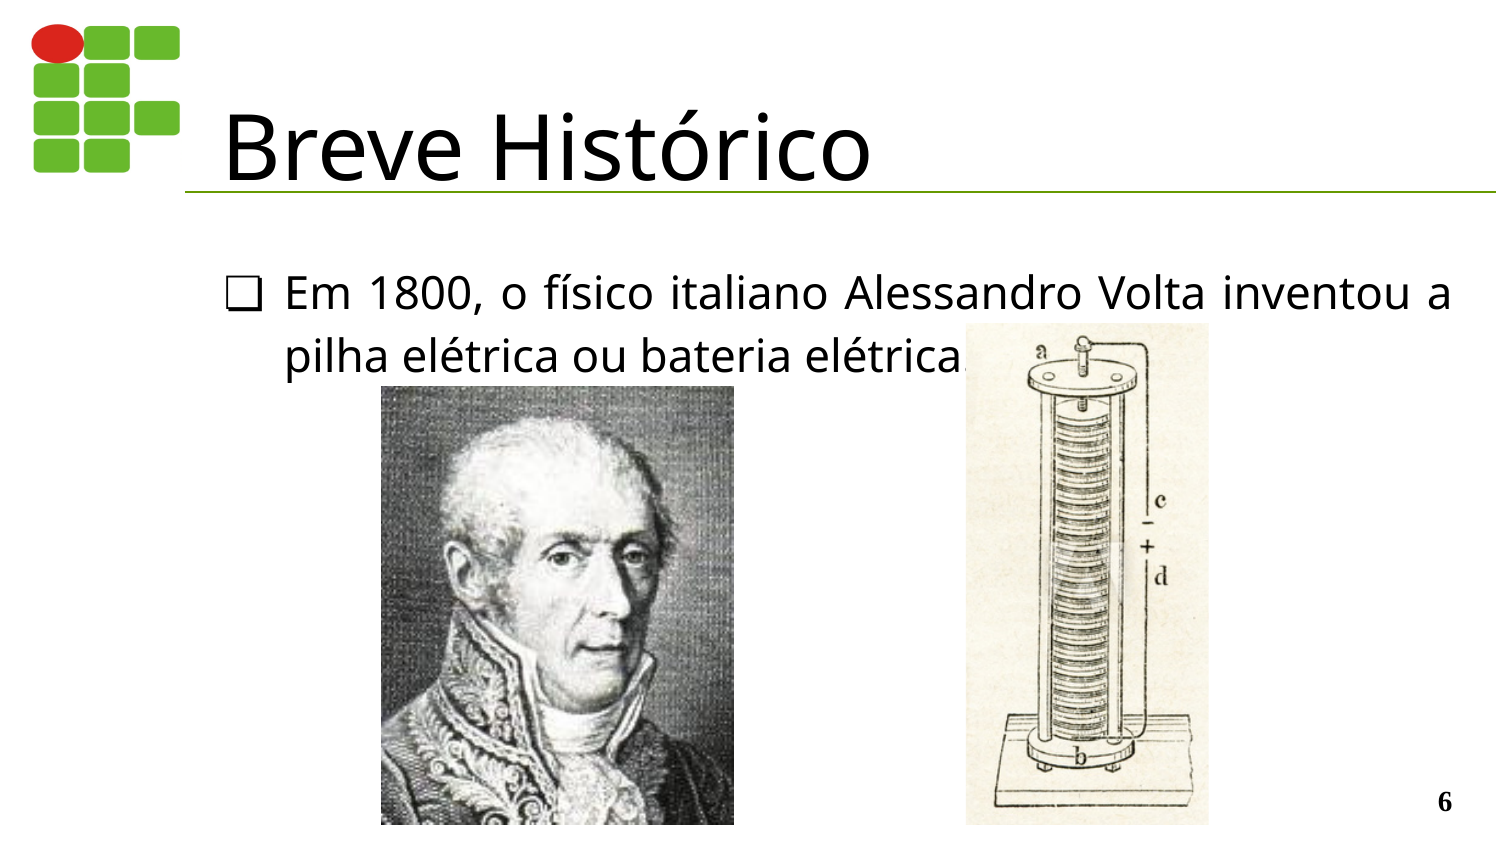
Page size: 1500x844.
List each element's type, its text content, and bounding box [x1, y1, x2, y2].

picture [965, 323, 1210, 825]
title Breve Histórico [206, 26, 1468, 207]
list Em 1800, o físico italiano Alessandro Volta inventou a pilha elétrica ou bateria elétrica. [193, 248, 1469, 387]
picture [380, 386, 734, 825]
picture [29, 23, 182, 174]
text_box ‹#› [1214, 768, 1468, 825]
